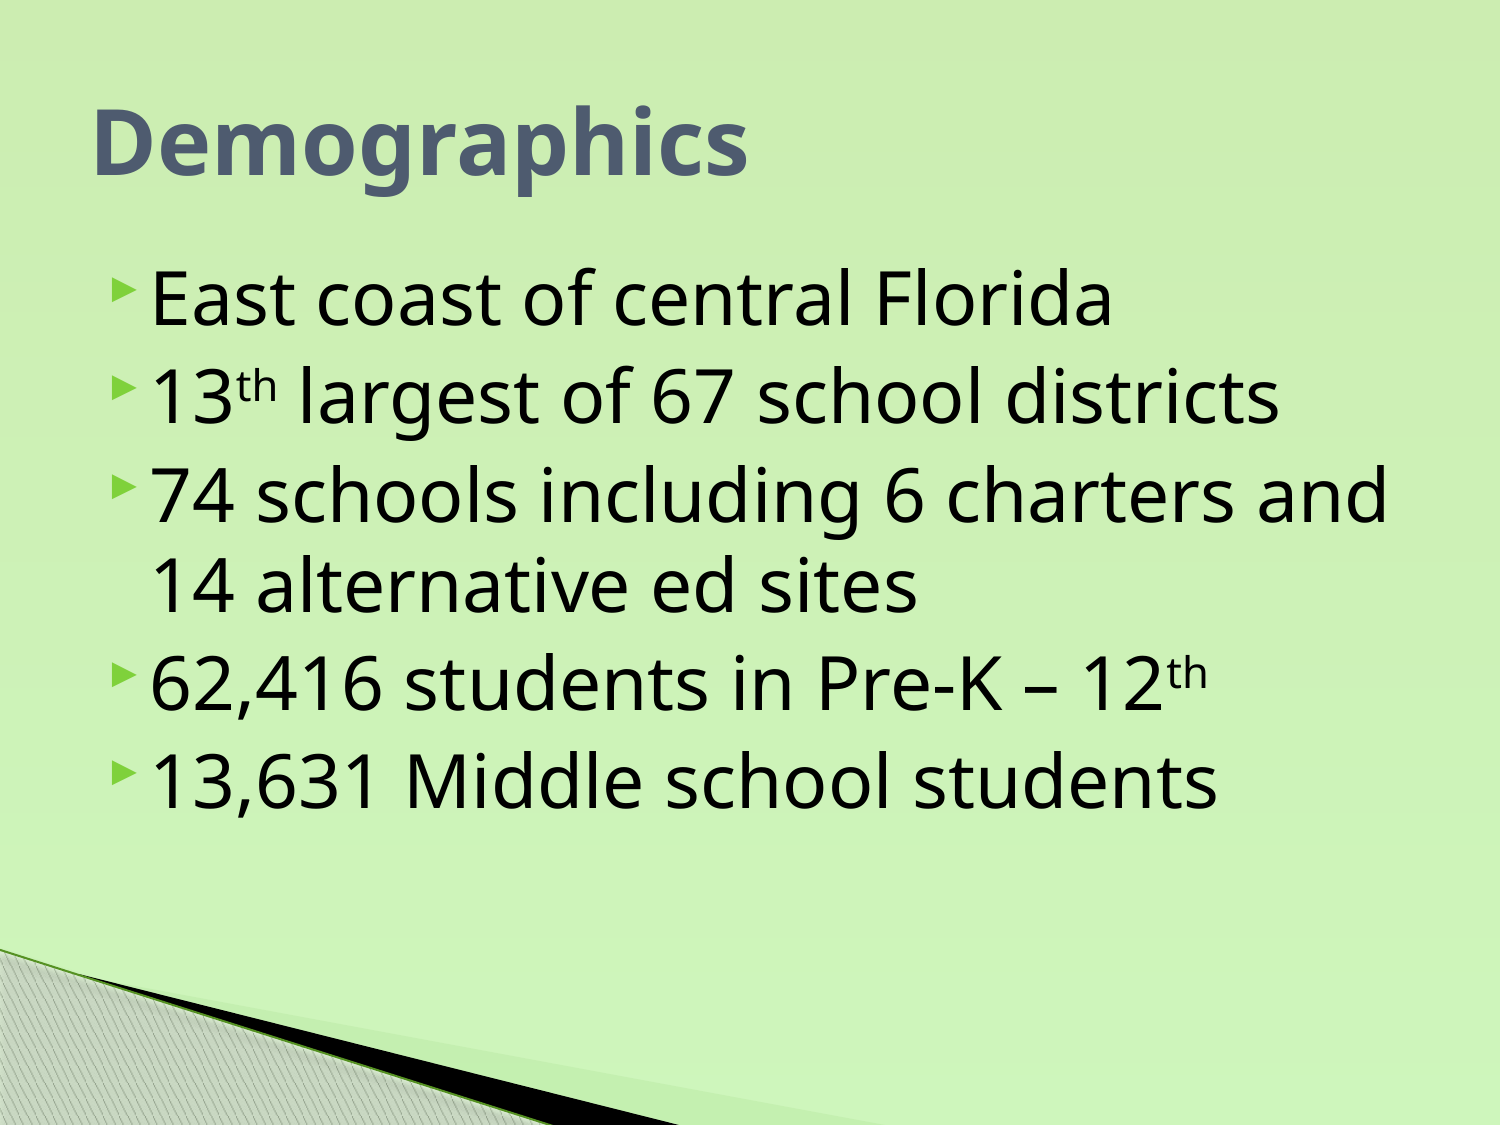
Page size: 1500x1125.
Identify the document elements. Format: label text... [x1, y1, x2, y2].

list East coast of central Florida 13th largest of 67 school districts 74 schools including 6 charters and 14 alternative ed sites 62,416 students in Pre-K – 12th 13,631 Middle school students [75, 243, 1425, 986]
title Demographics [75, 45, 1425, 233]
